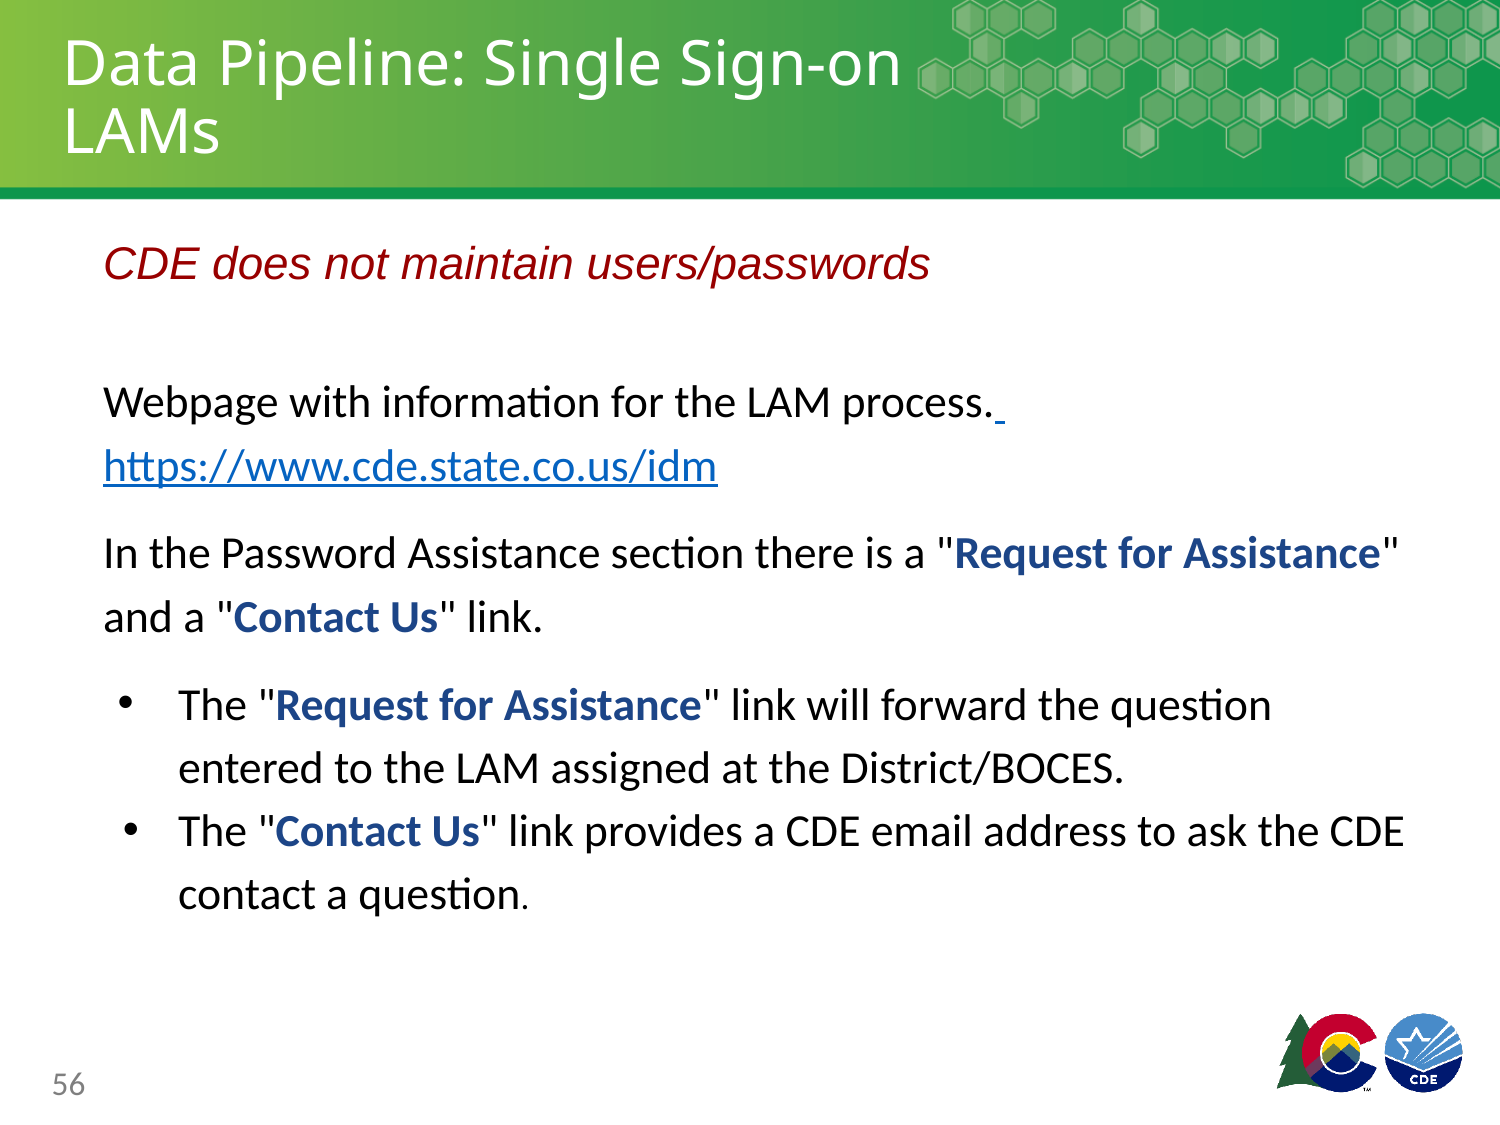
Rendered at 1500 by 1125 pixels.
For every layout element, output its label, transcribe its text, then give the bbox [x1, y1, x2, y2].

picture [1275, 1012, 1463, 1093]
title Data Pipeline: Single Sign-on LAMs [62, 31, 1098, 187]
picture [0, 0, 1500, 200]
list CDE does not maintain users/passwords Webpage with information for the LAM process. https://www.cde.state.co.us/idm In the Password Assistance section there is a "Request for Assistance" and a "Contact Us" link. The "Request for Assistance" link will forward the question entered to the LAM assigned at the District/BOCES. The "Contact Us" link provides a CDE email address to ask the CDE contact a question. [103, 239, 1414, 1002]
slide_number 56 [36, 1054, 375, 1115]
